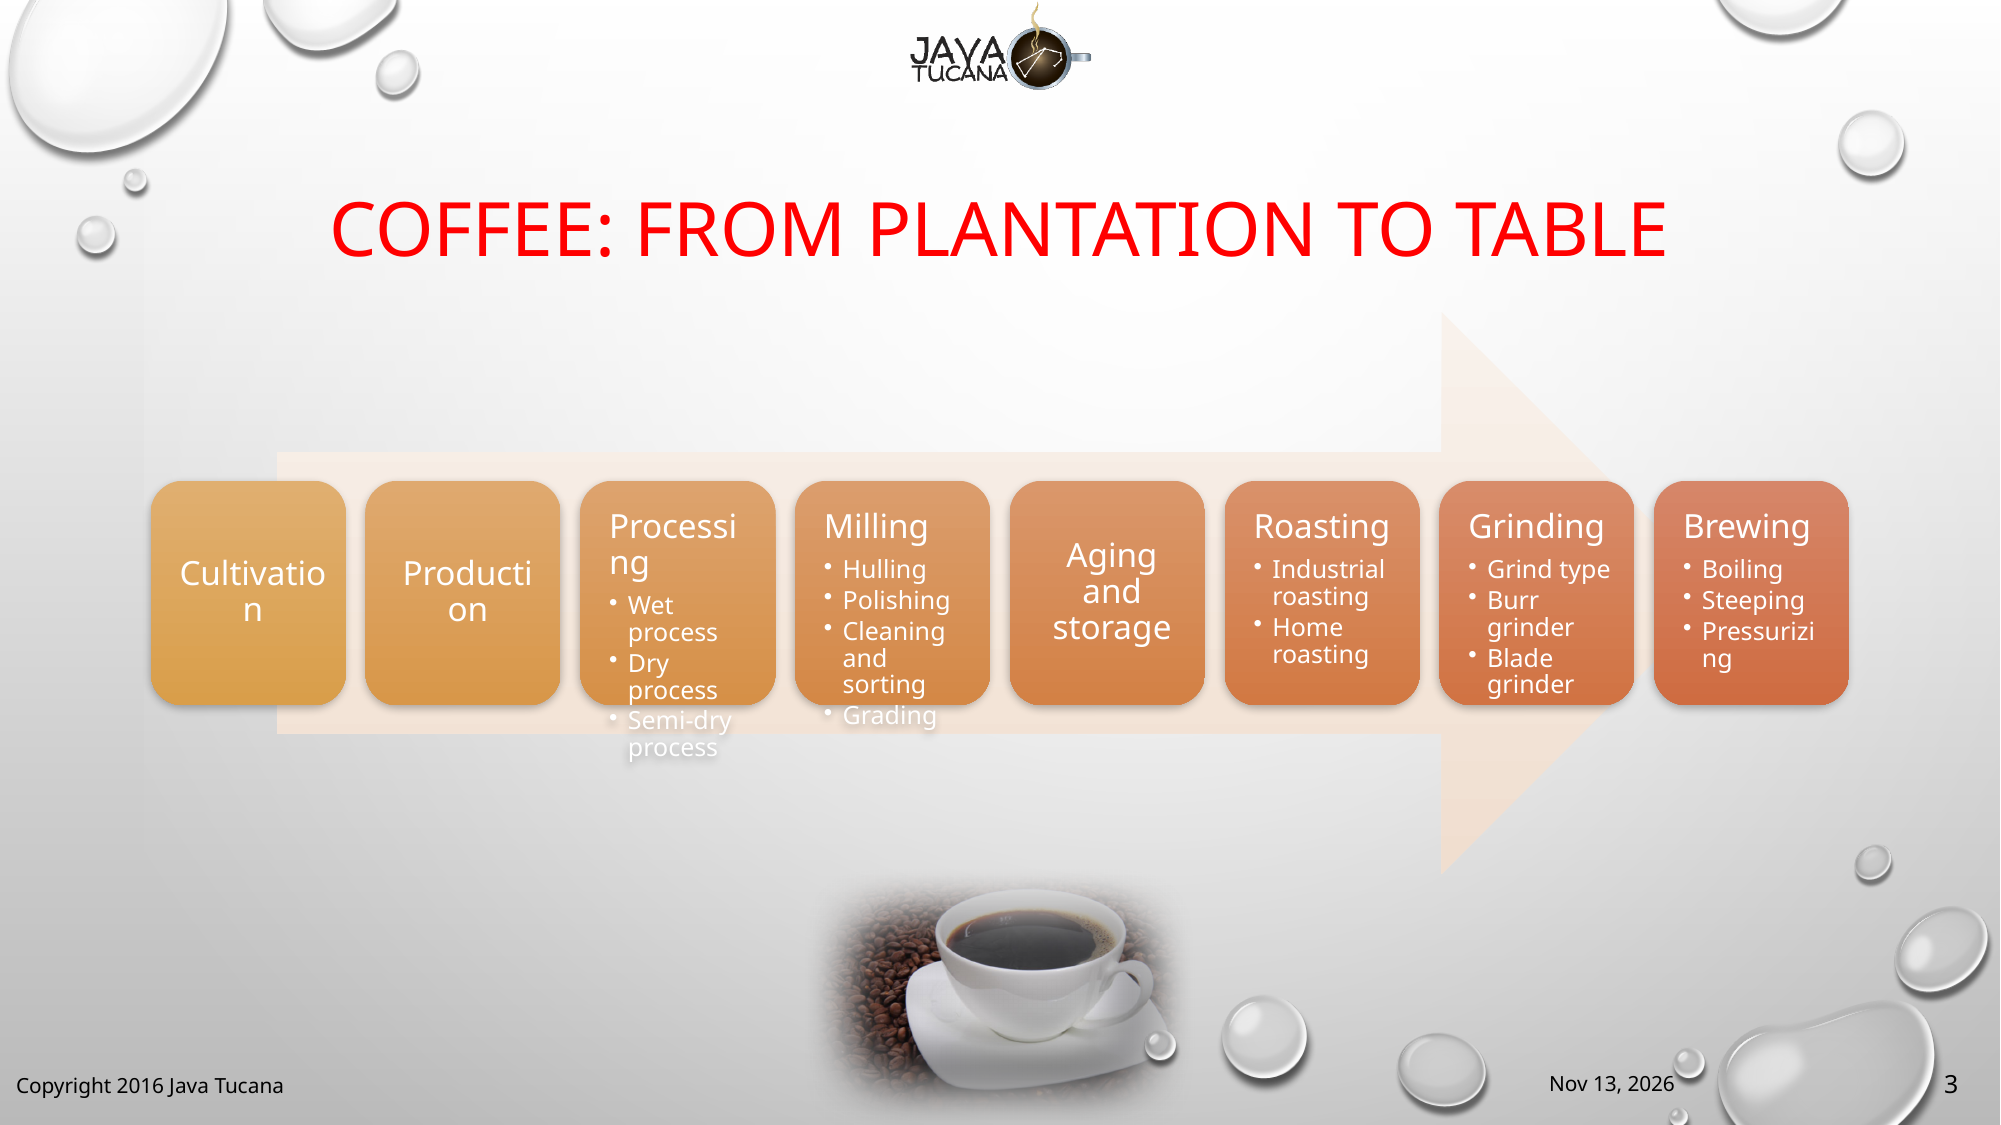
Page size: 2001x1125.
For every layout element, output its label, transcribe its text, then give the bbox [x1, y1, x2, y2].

title Coffee: From plantation to table [149, 101, 1851, 311]
slide_number 3 [1848, 1055, 1974, 1116]
footer Copyright 2016 Java Tucana [1, 1055, 1096, 1116]
picture [0, 0, 2001, 1125]
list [149, 311, 1851, 874]
slide_number 21-Mar-16 [1239, 1055, 1690, 1116]
